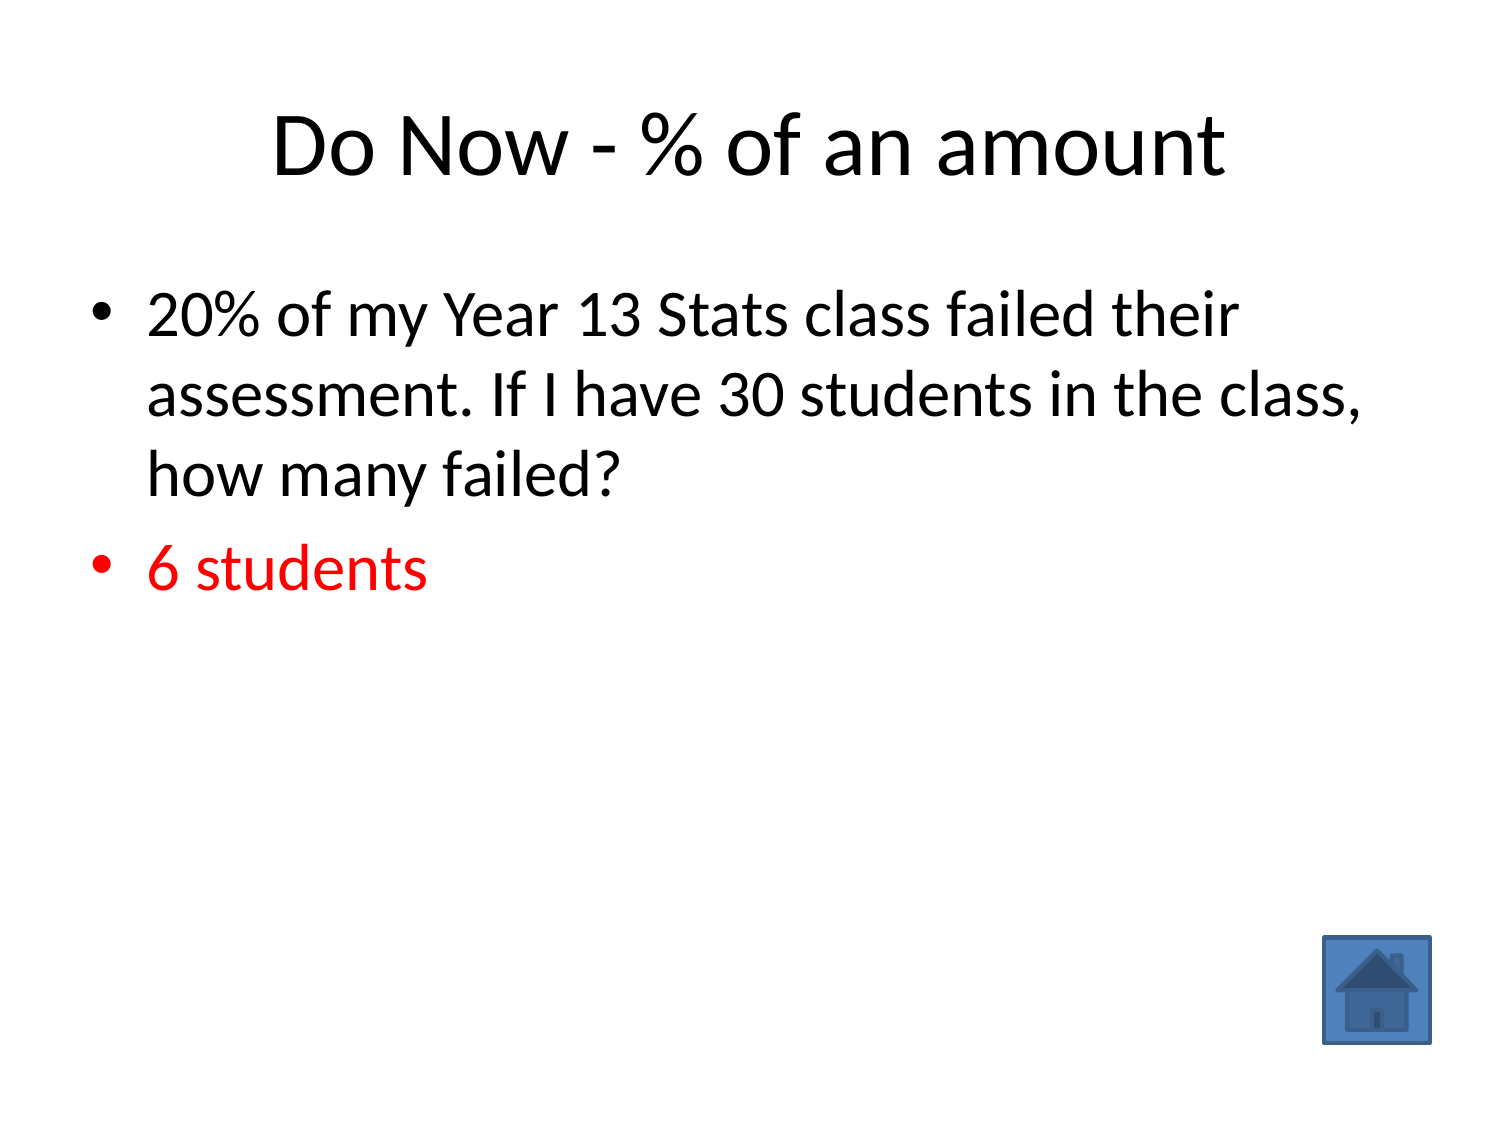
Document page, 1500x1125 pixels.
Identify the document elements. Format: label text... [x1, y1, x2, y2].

text_box [1322, 935, 1432, 1045]
list 20% of my Year 13 Stats class failed their assessment. If I have 30 students in the class, how many failed? 6 students [75, 262, 1425, 1005]
title Do Now - % of an amount [75, 45, 1425, 233]
